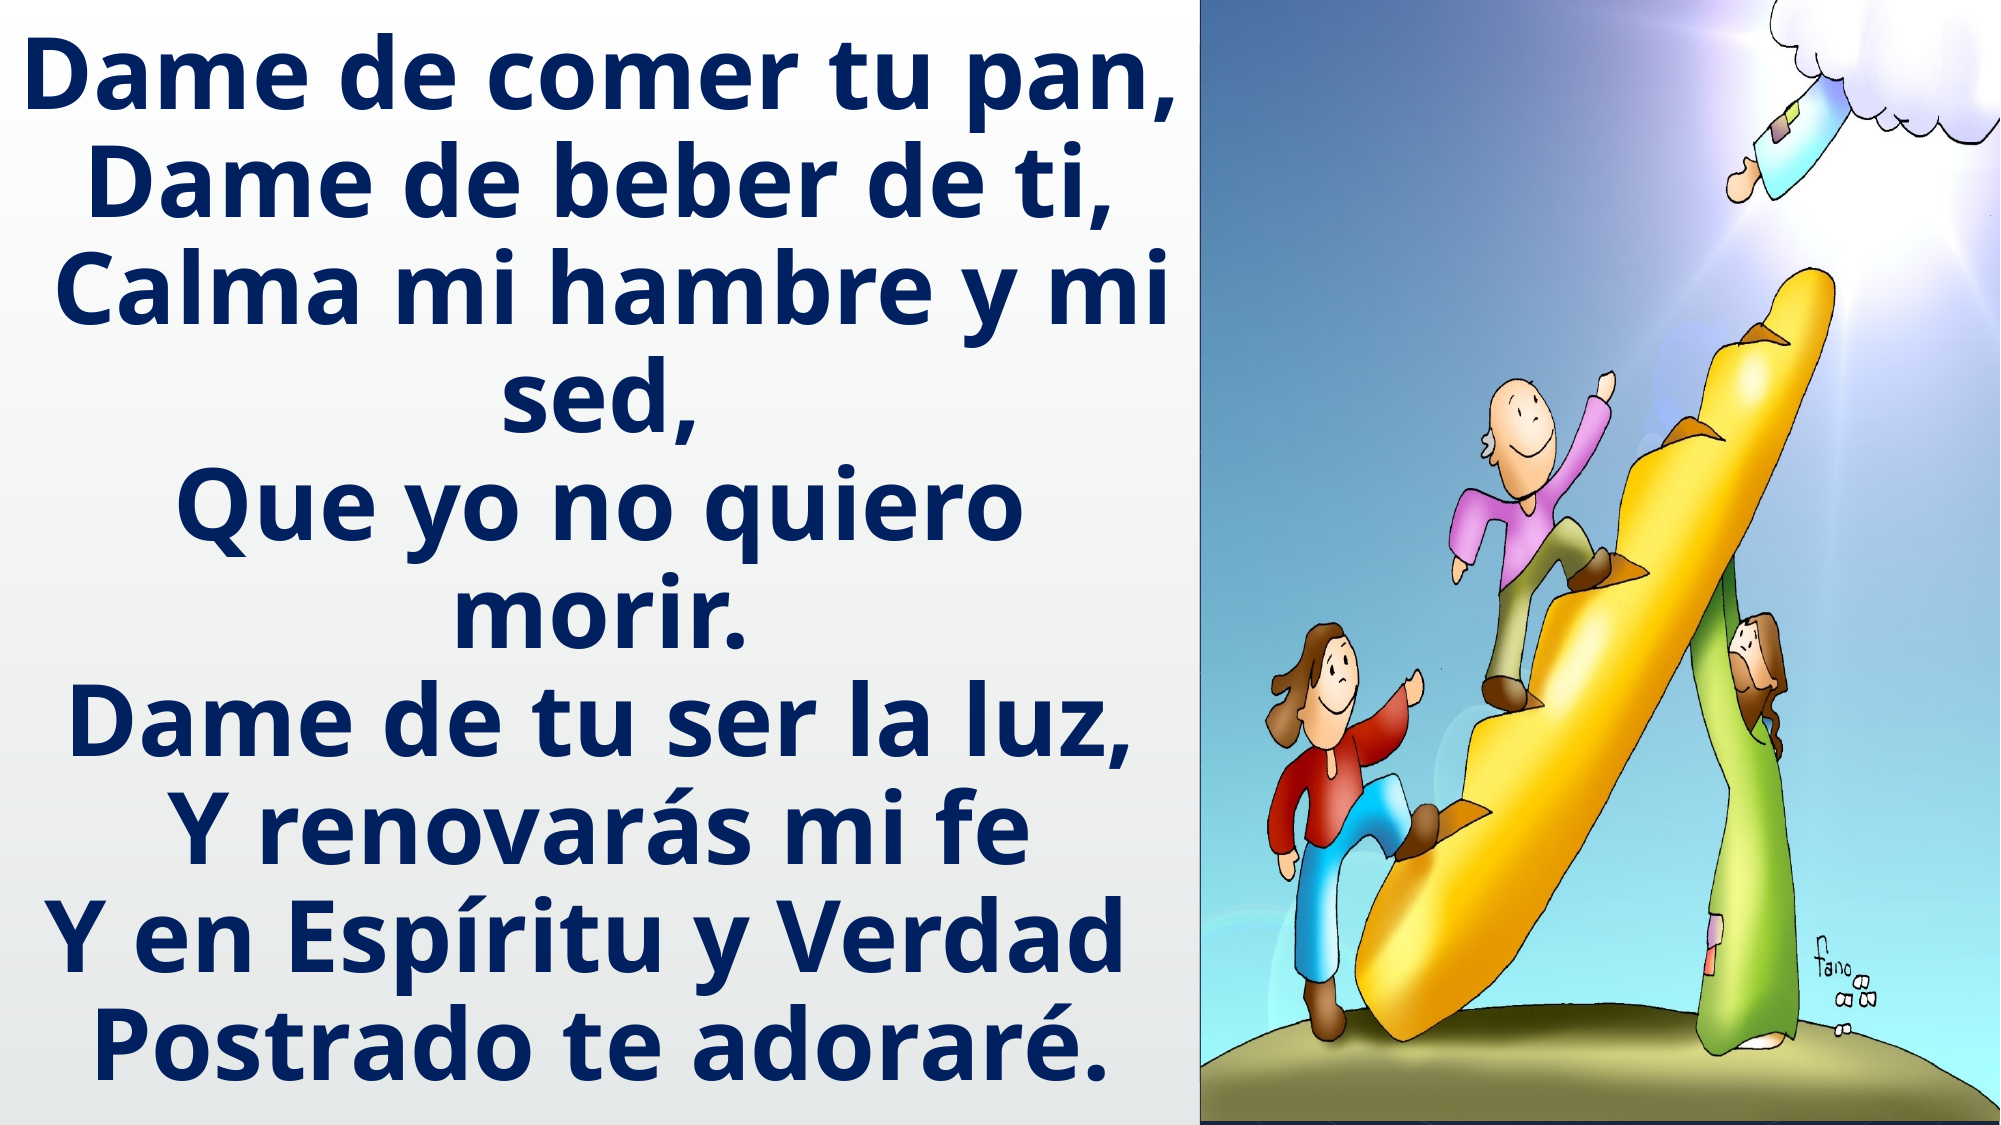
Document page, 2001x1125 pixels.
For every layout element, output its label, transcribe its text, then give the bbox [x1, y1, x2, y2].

picture [1200, 0, 2000, 1125]
title Dame de comer tu pan, Dame de beber de ti, Calma mi hambre y mi sed, Que yo no quiero morir. Dame de tu ser la luz, Y renovarás mi fe Y en Espíritu y Verdad Postrado te adoraré. [0, 0, 1200, 1125]
